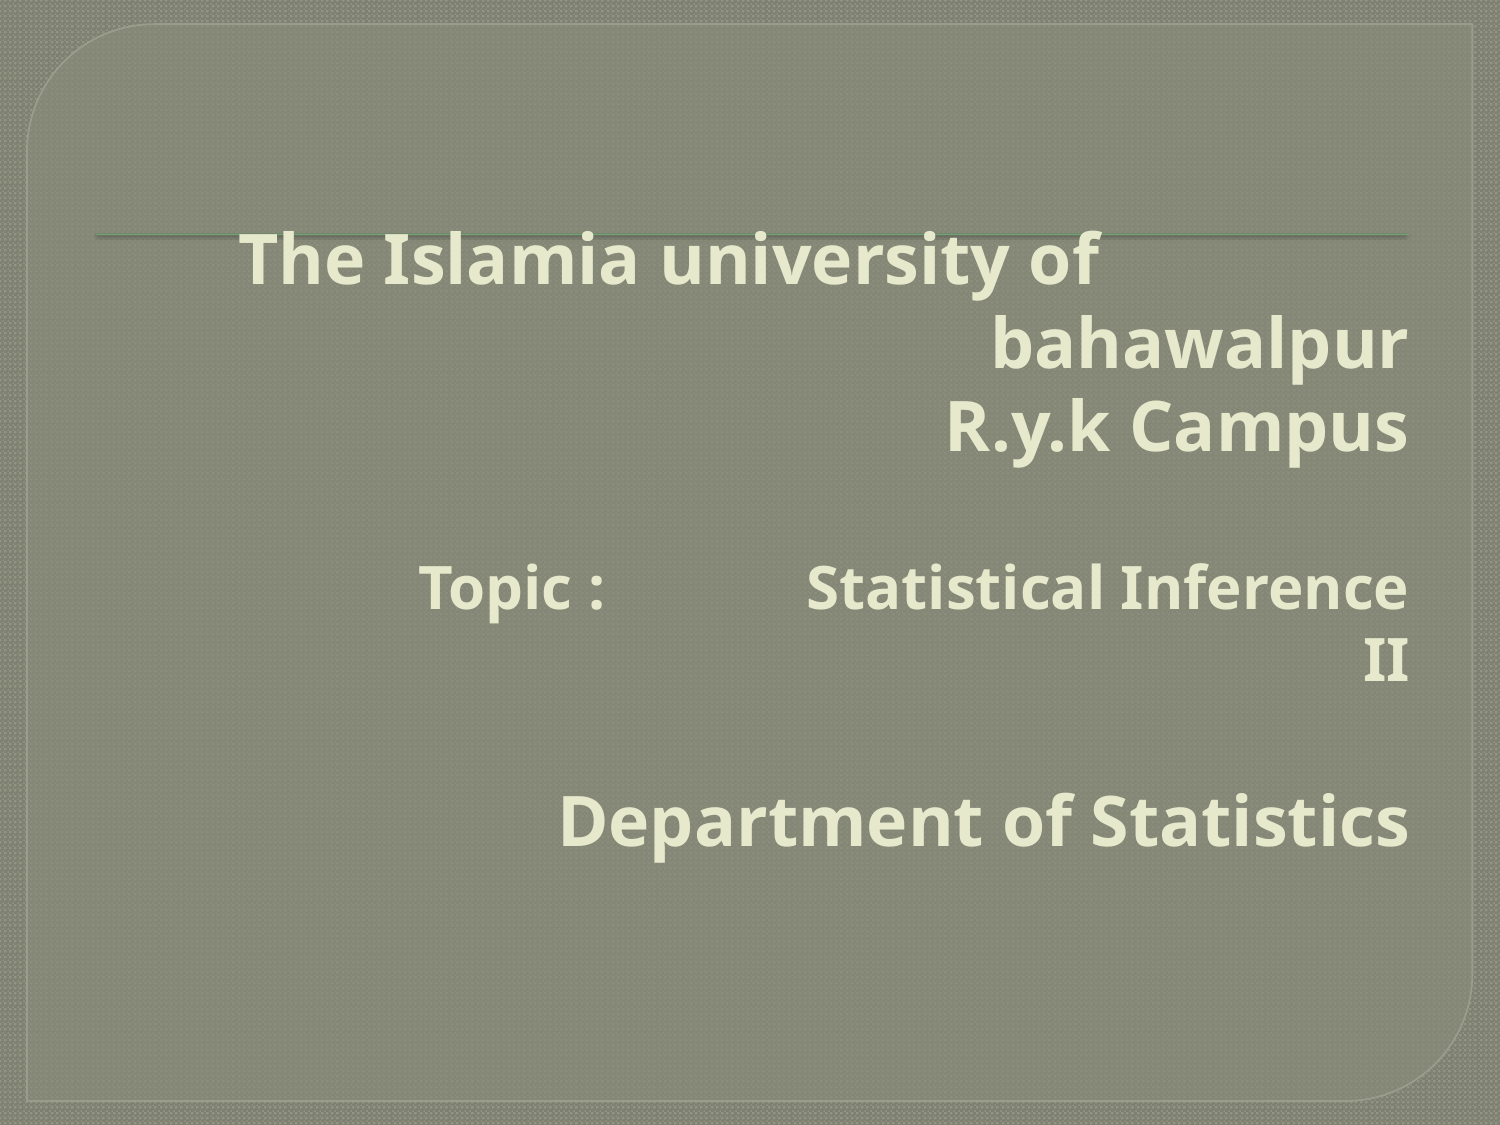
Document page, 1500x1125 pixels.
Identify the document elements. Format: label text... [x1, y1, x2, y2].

title The Islamia university of bahawalpur R.y.k Campus Topic : Statistical Inference II Department of Statistics [75, 200, 1425, 975]
